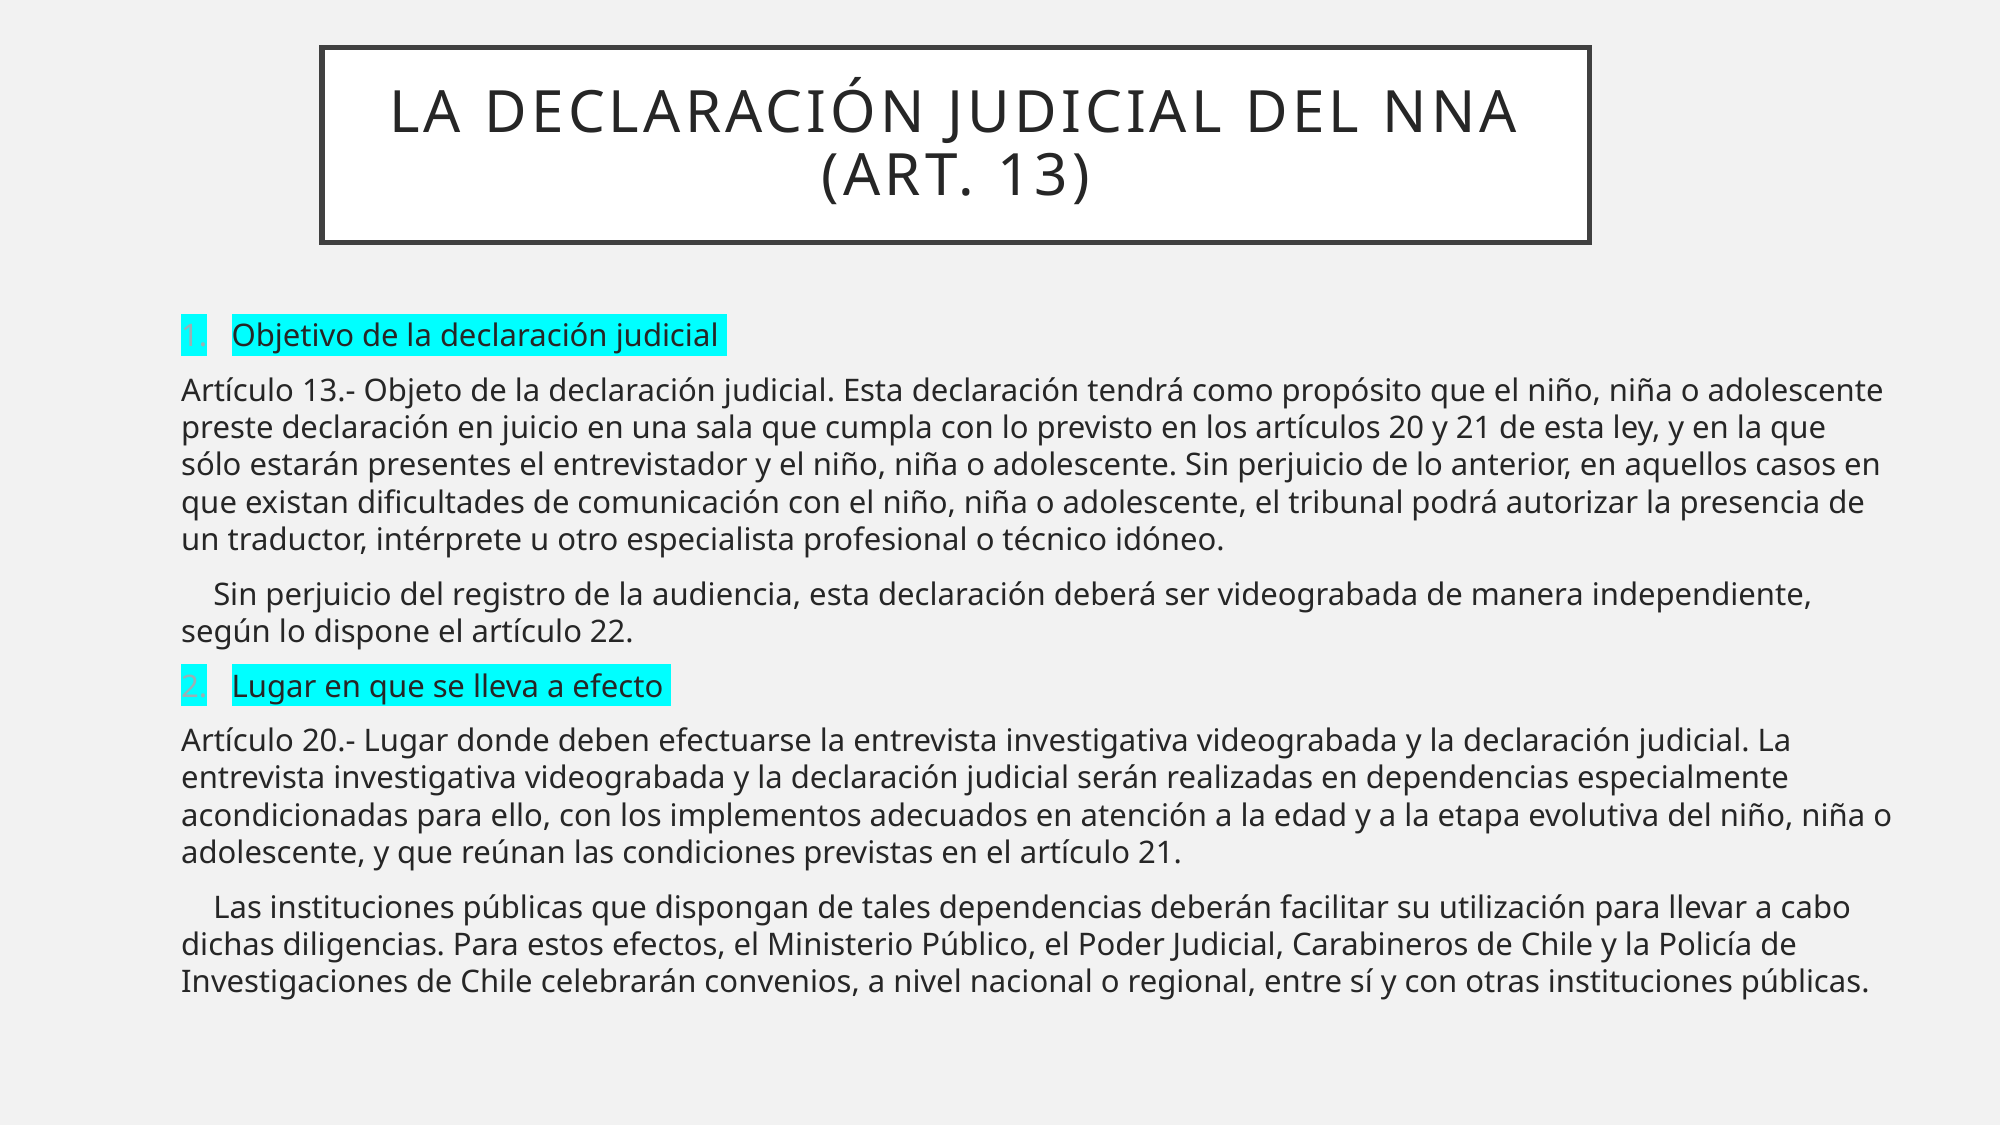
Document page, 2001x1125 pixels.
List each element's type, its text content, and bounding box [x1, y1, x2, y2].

title La declaración judicial del nna (art. 13) [319, 45, 1592, 245]
list Objetivo de la declaración judicial Artículo 13.- Objeto de la declaración judicial. Esta declaración tendrá como propósito que el niño, niña o adolescente preste declaración en juicio en una sala que cumpla con lo previsto en los artículos 20 y 21 de esta ley, y en la que sólo estarán presentes el entrevistador y el niño, niña o adolescente. Sin perjuicio de lo anterior, en aquellos casos en que existan dificultades de comunicación con el niño, niña o adolescente, el tribunal podrá autorizar la presencia de un traductor, intérprete u otro especialista profesional o técnico idóneo. Sin perjuicio del registro de la audiencia, esta declaración deberá ser videograbada de manera independiente, según lo dispone el artículo 22. Lugar en que se lleva a efecto Artículo 20.- Lugar donde deben efectuarse la entrevista investigativa videograbada y la declaración judicial. La entrevista investigativa videograbada y la declaración judicial serán realizadas en dependencias especialmente acondicionadas para ello, con los implementos adecuados en atención a la edad y a la etapa evolutiva del niño, niña o adolescente, y que reúnan las condiciones previstas en el artículo 21. Las instituciones públicas que dispongan de tales dependencias deberán facilitar su utilización para llevar a cabo dichas diligencias. Para estos efectos, el Ministerio Público, el Poder Judicial, Carabineros de Chile y la Policía de Investigaciones de Chile celebrarán convenios, a nivel nacional o regional, entre sí y con otras instituciones públicas. [166, 308, 1910, 1044]
